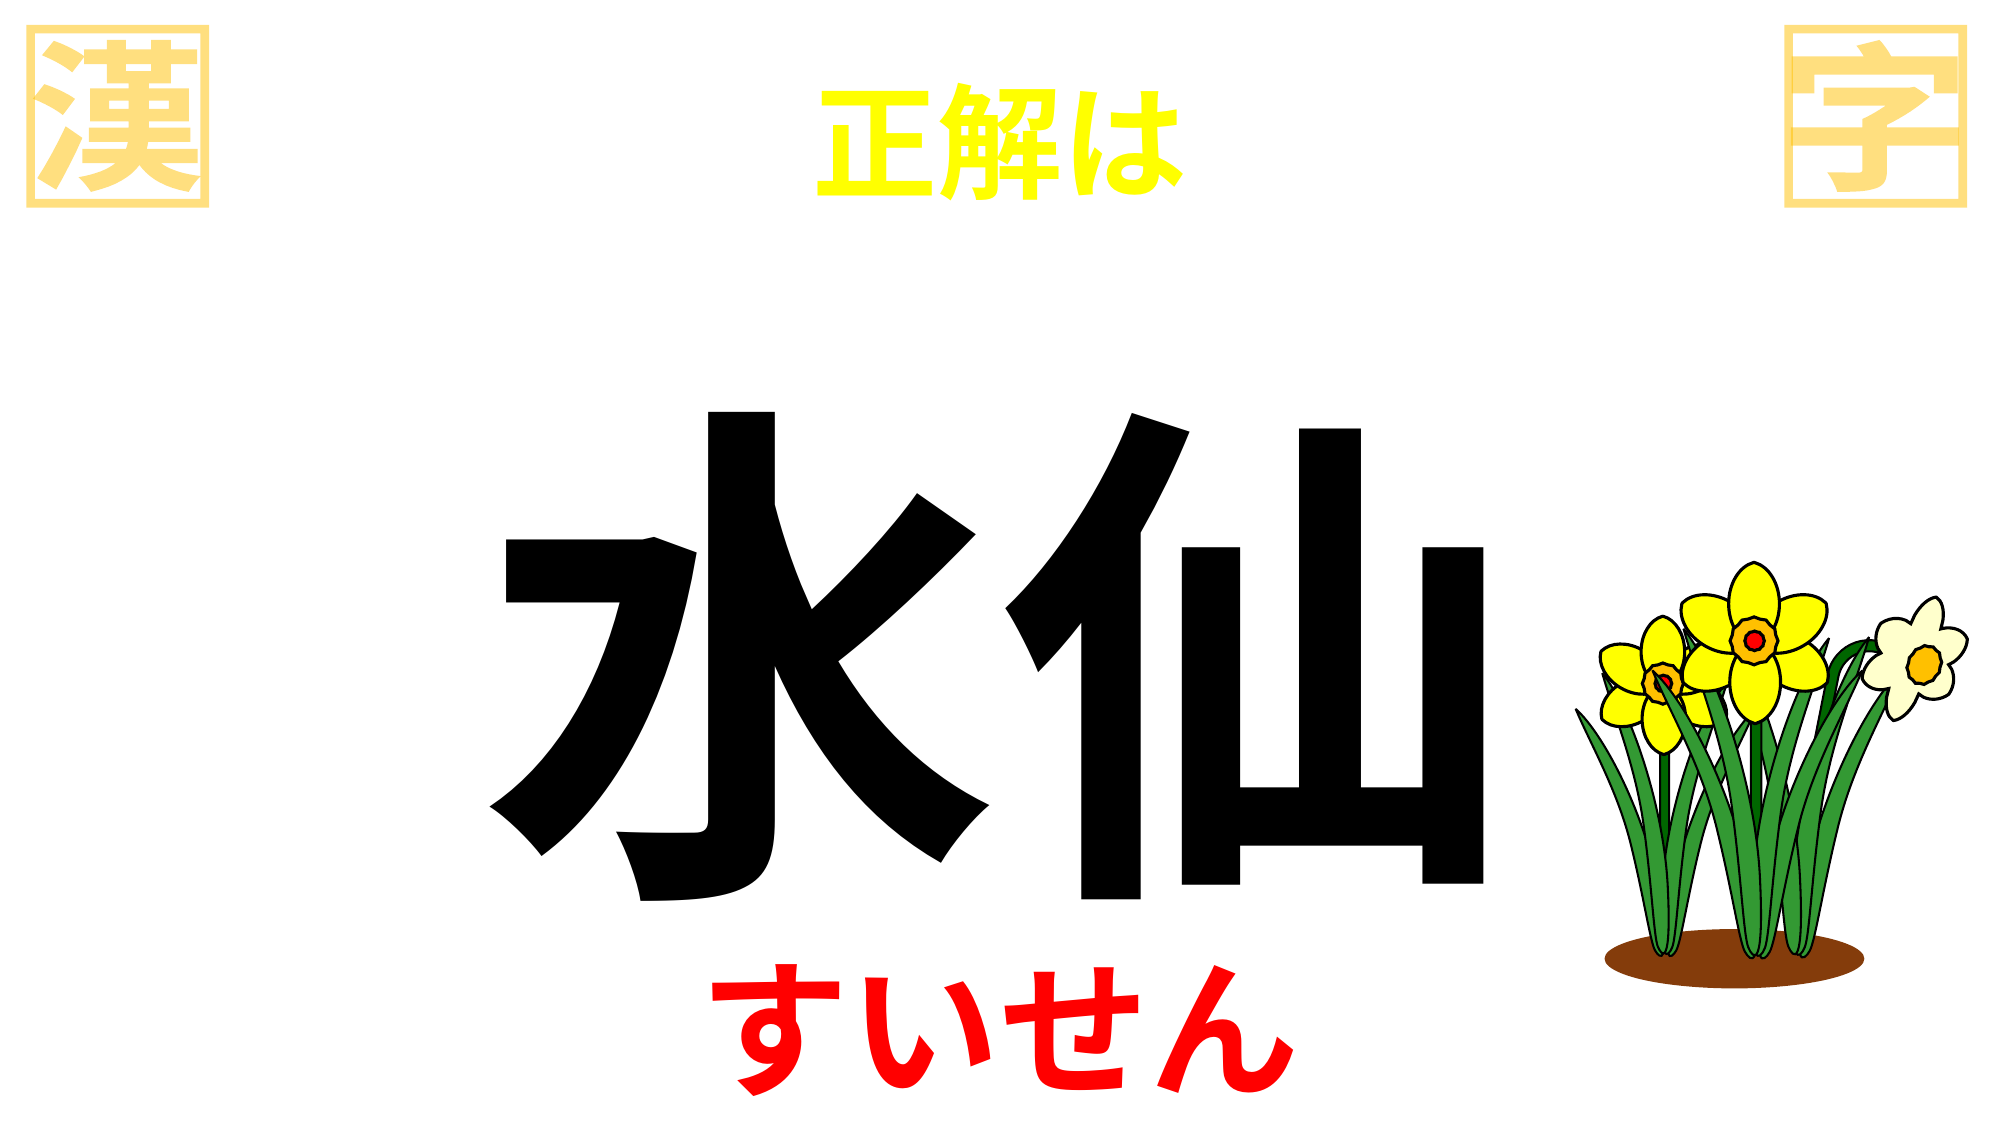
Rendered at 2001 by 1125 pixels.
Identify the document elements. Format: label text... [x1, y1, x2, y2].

text_box すいせん [0, 928, 2000, 1123]
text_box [26, 24, 210, 208]
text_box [1784, 24, 1968, 208]
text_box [1594, 562, 1974, 989]
text_box 正解は [0, 57, 2000, 222]
text_box 水仙 [464, 326, 1536, 966]
